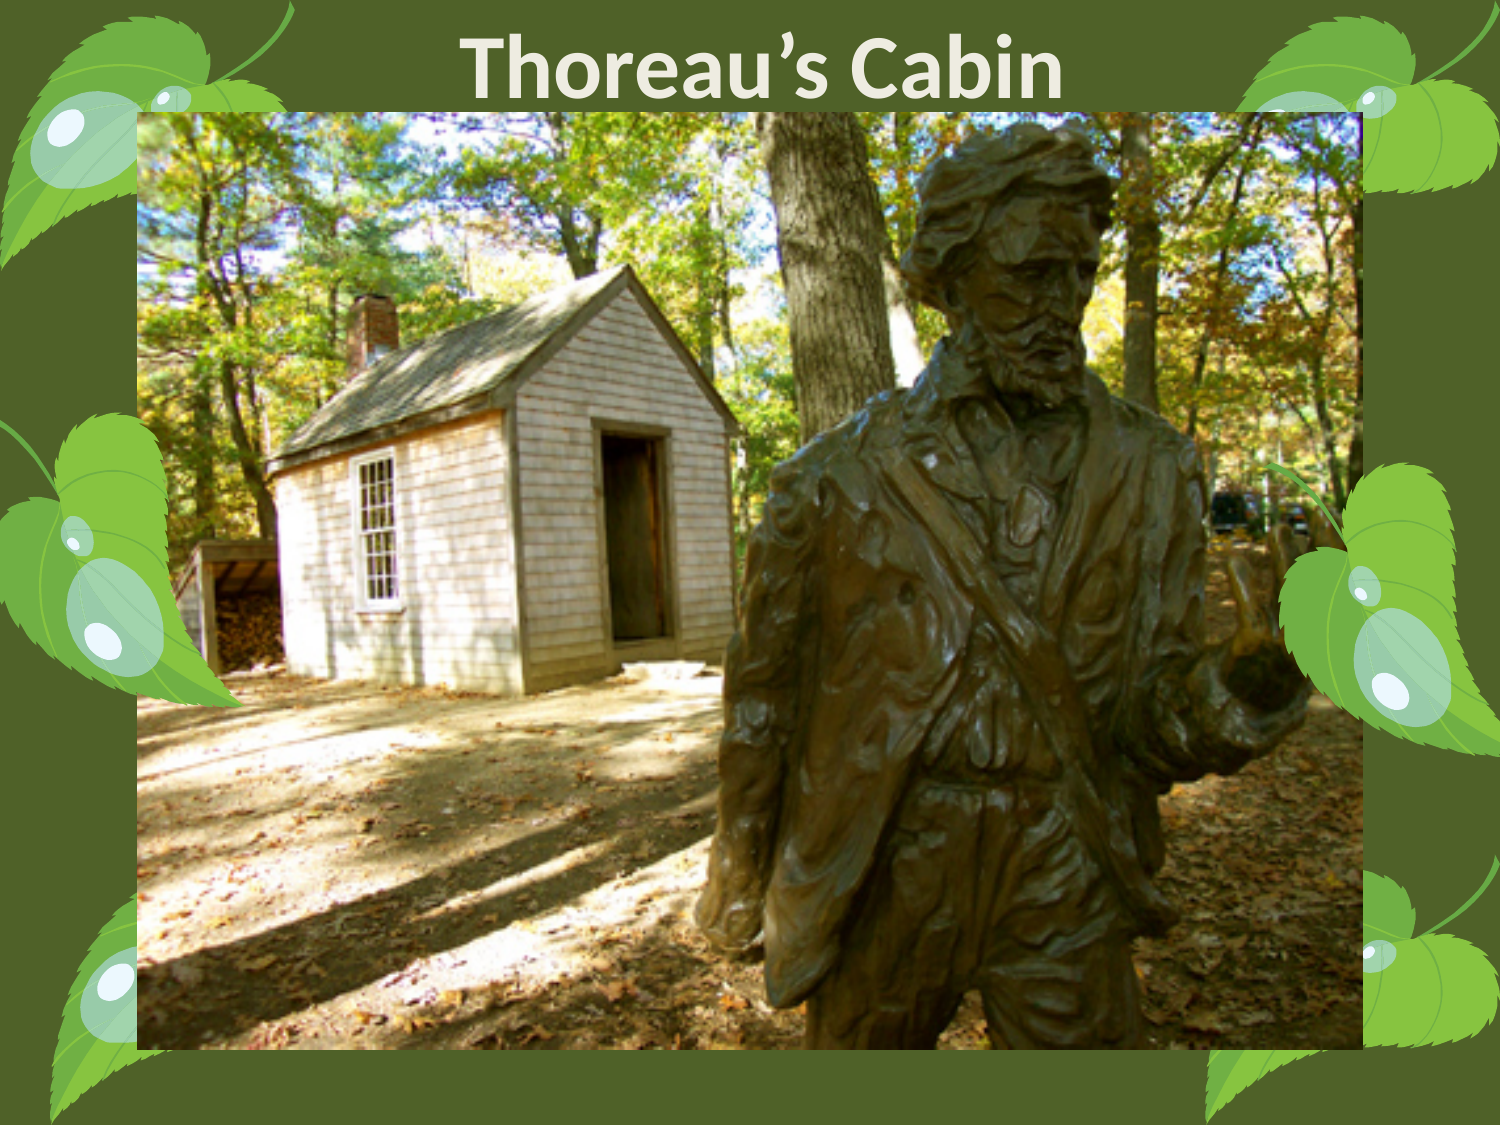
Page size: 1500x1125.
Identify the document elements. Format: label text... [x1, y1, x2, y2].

picture [0, 0, 1500, 1125]
text_box Thoreau’s Cabin [312, 0, 1202, 110]
